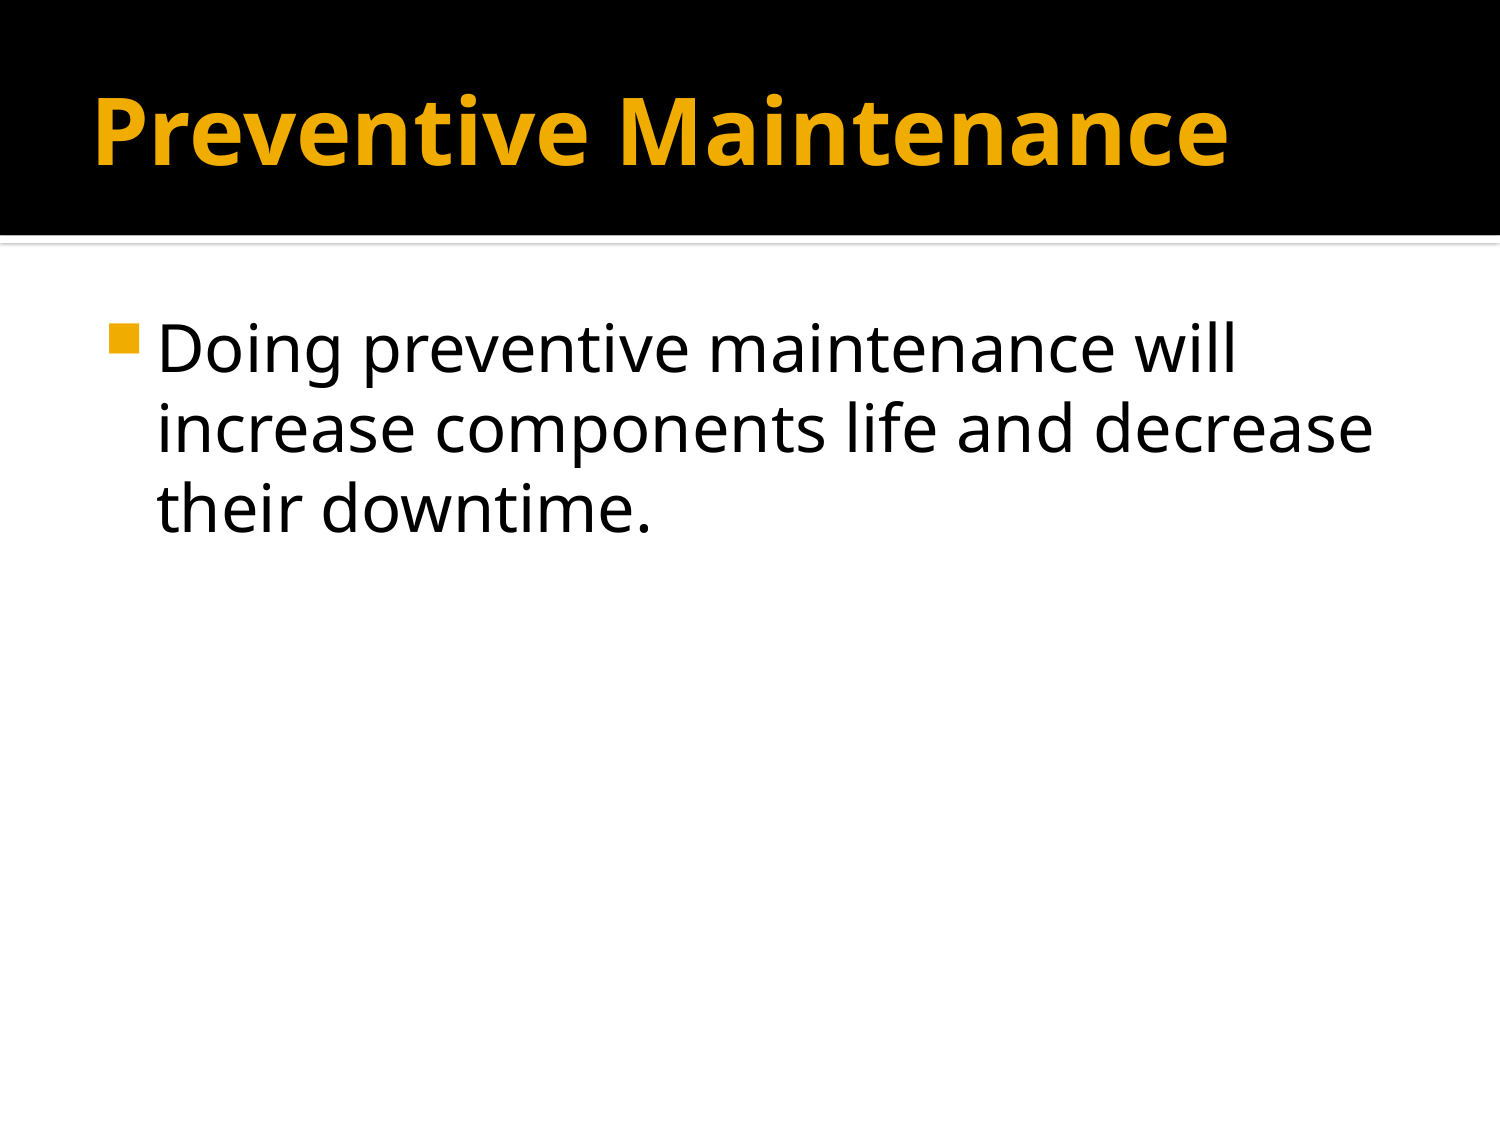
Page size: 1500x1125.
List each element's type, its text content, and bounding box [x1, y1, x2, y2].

title Preventive Maintenance [75, 25, 1425, 231]
list Doing preventive maintenance will increase components life and decrease their downtime. [75, 291, 1425, 1050]
